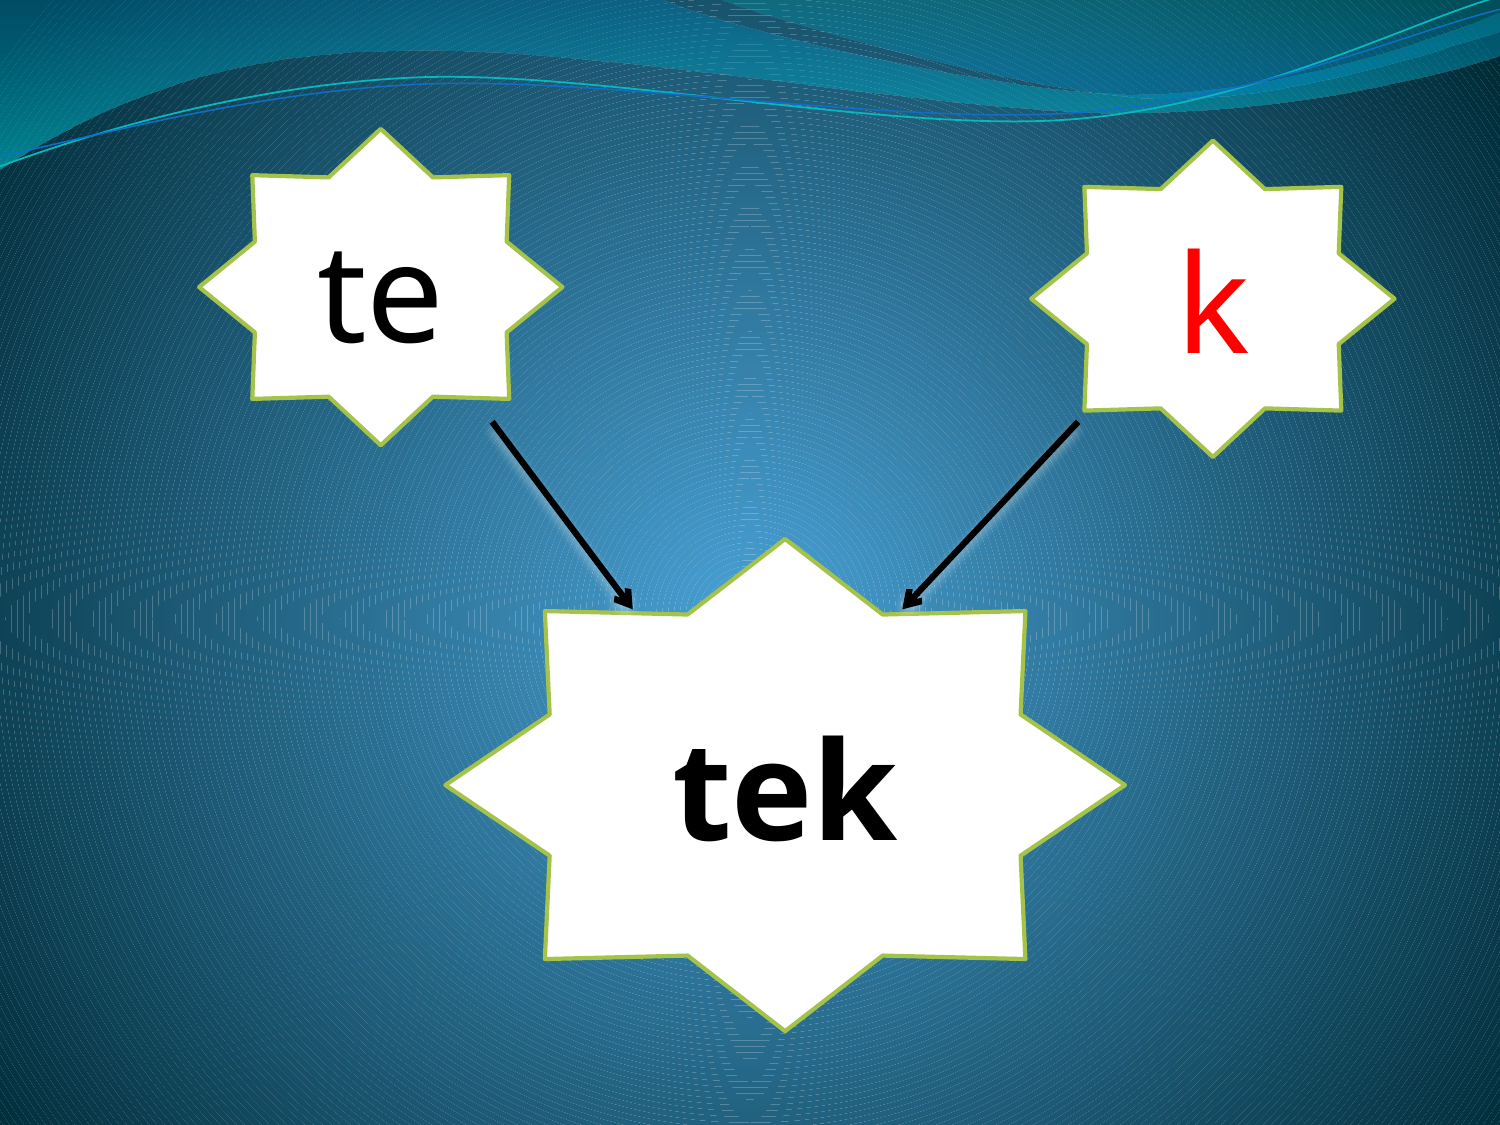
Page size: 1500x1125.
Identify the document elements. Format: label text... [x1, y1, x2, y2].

text_box k [1029, 139, 1397, 459]
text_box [896, 427, 1085, 604]
text_box [895, 612, 1028, 617]
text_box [468, 445, 657, 587]
text_box tek [443, 537, 1128, 1033]
text_box [612, 610, 635, 617]
text_box te [197, 127, 565, 447]
